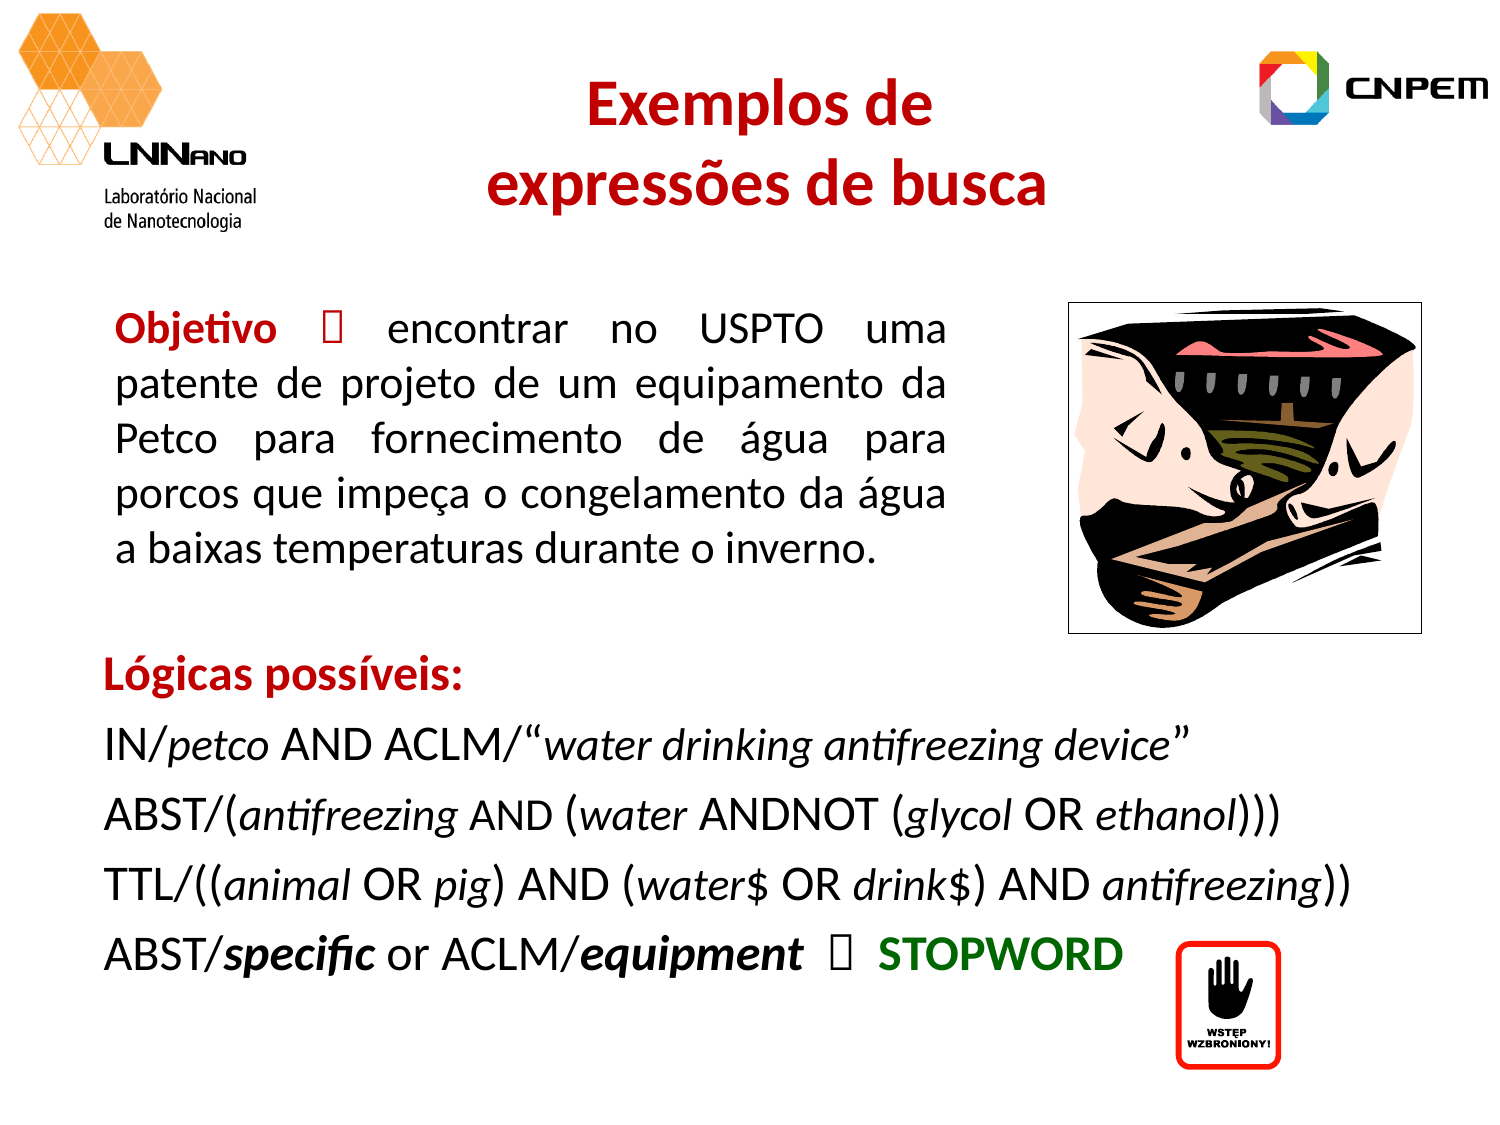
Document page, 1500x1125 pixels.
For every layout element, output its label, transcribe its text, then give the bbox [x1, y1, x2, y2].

picture [1068, 302, 1422, 634]
picture [1174, 940, 1282, 1071]
picture [0, 11, 1500, 232]
list Lógicas possíveis: IN/petco AND ACLM/“water drinking antifreezing device” ABST/(antifreezing AND (water ANDNOT (glycol OR ethanol))) TTL/((animal OR pig) AND (water$ OR drink$) AND antifreezing)) ABST/specific or ACLM/equipment  STOPWORD [88, 633, 1439, 917]
title Exemplos de expressões de busca [395, 45, 1140, 233]
text_box Objetivo  encontrar no USPTO uma patente de projeto de um equipamento da Petco para fornecimento de água para porcos que impeça o congelamento da água a baixas temperaturas durante o inverno. [100, 290, 963, 581]
